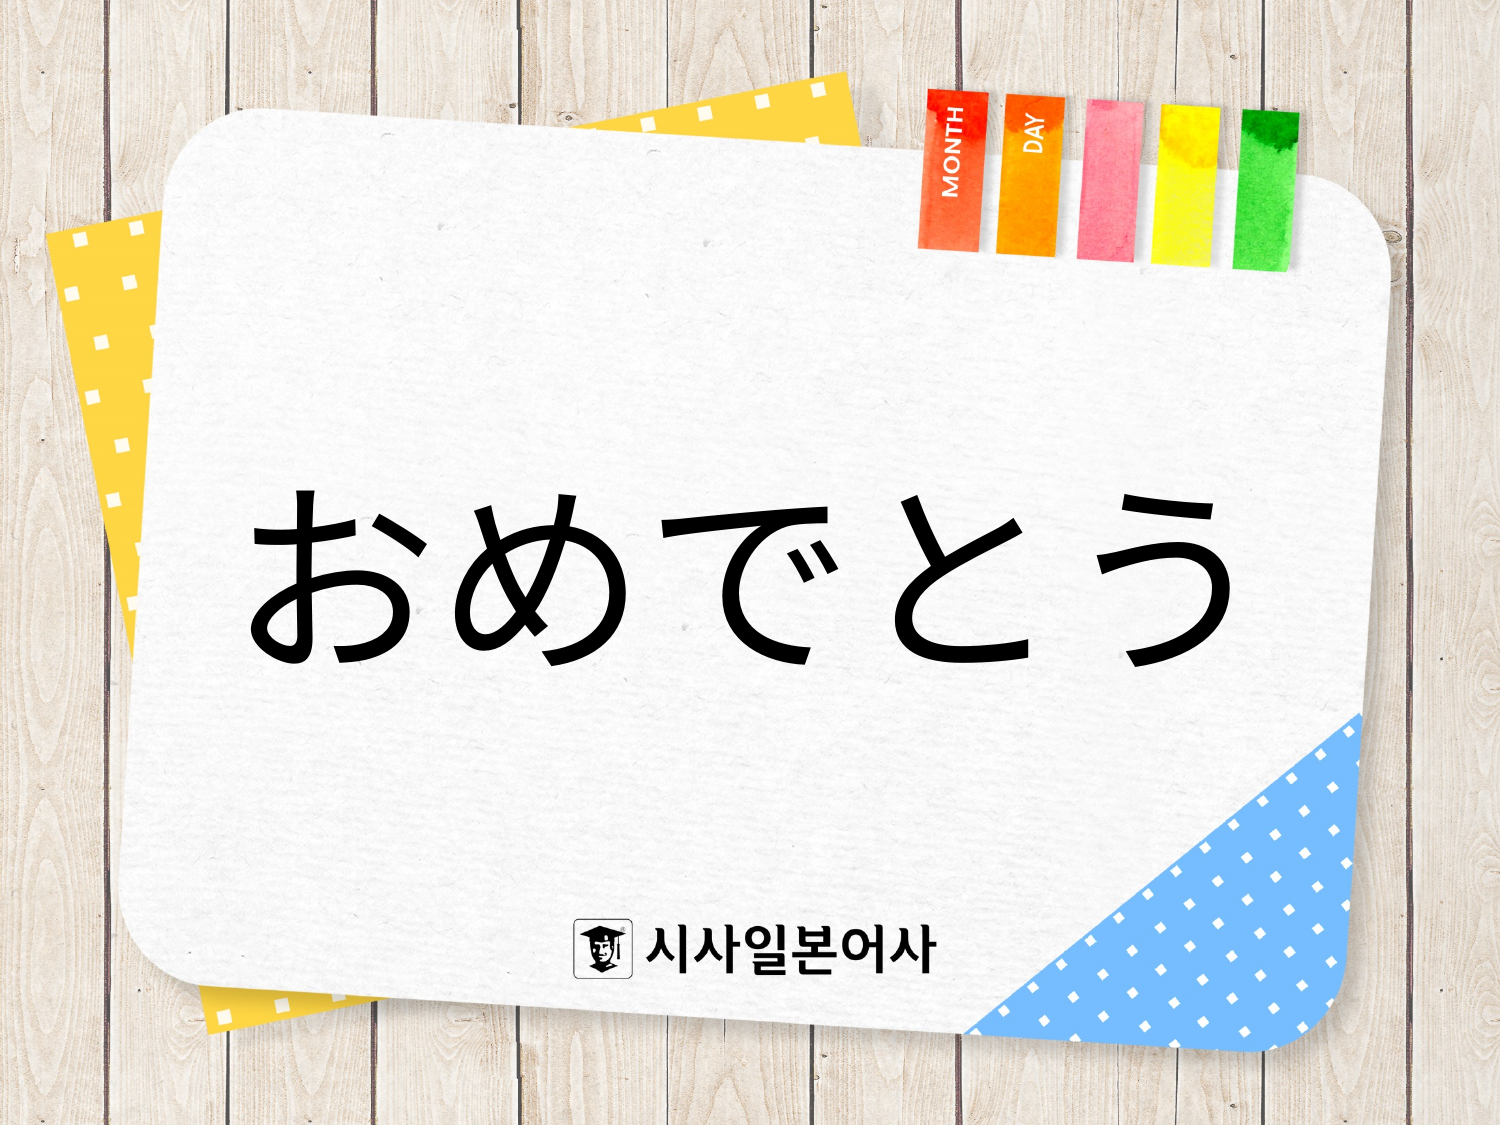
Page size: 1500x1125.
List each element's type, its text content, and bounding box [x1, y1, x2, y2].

picture [0, 0, 1500, 1125]
title おめでとう [75, 338, 1425, 811]
